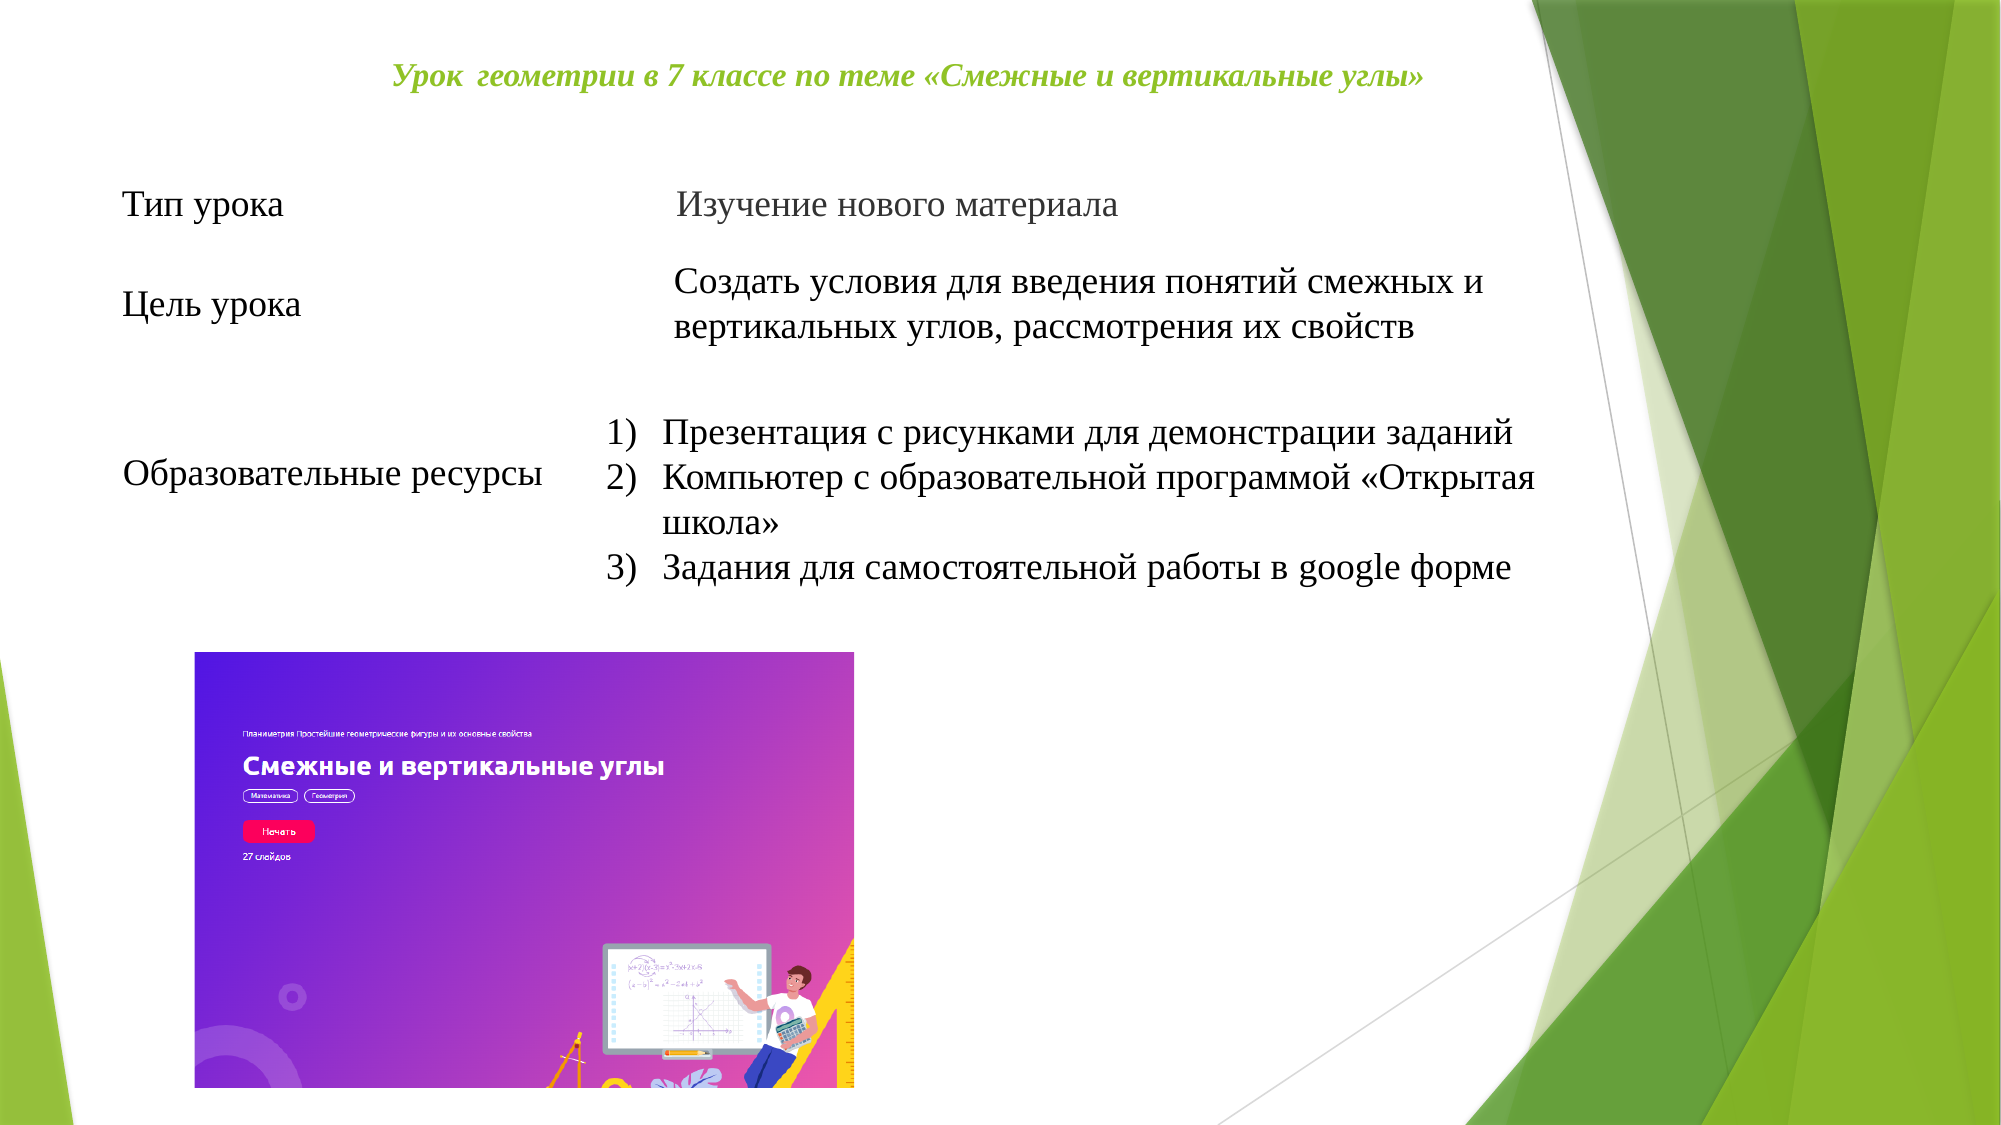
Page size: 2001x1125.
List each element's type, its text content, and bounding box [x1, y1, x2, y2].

text_box Создать условия для введения понятий смежных и вертикальных углов, рассмотрения их свойств [659, 248, 1660, 354]
picture [194, 652, 855, 1088]
title Урок геометрии в 7 классе по теме «Смежные и вертикальные углы» [0, 46, 1826, 249]
text_box Изучение нового материала [661, 171, 1134, 231]
text_box Презентация с рисунками для демонстрации заданий Компьютер с образовательной программой «Открытая школа» Задания для самостоятельной работы в google форме [591, 399, 1592, 595]
text_box Цель урока [107, 271, 317, 331]
text_box Тип урока [107, 171, 300, 231]
text_box Образовательные ресурсы [108, 440, 559, 501]
